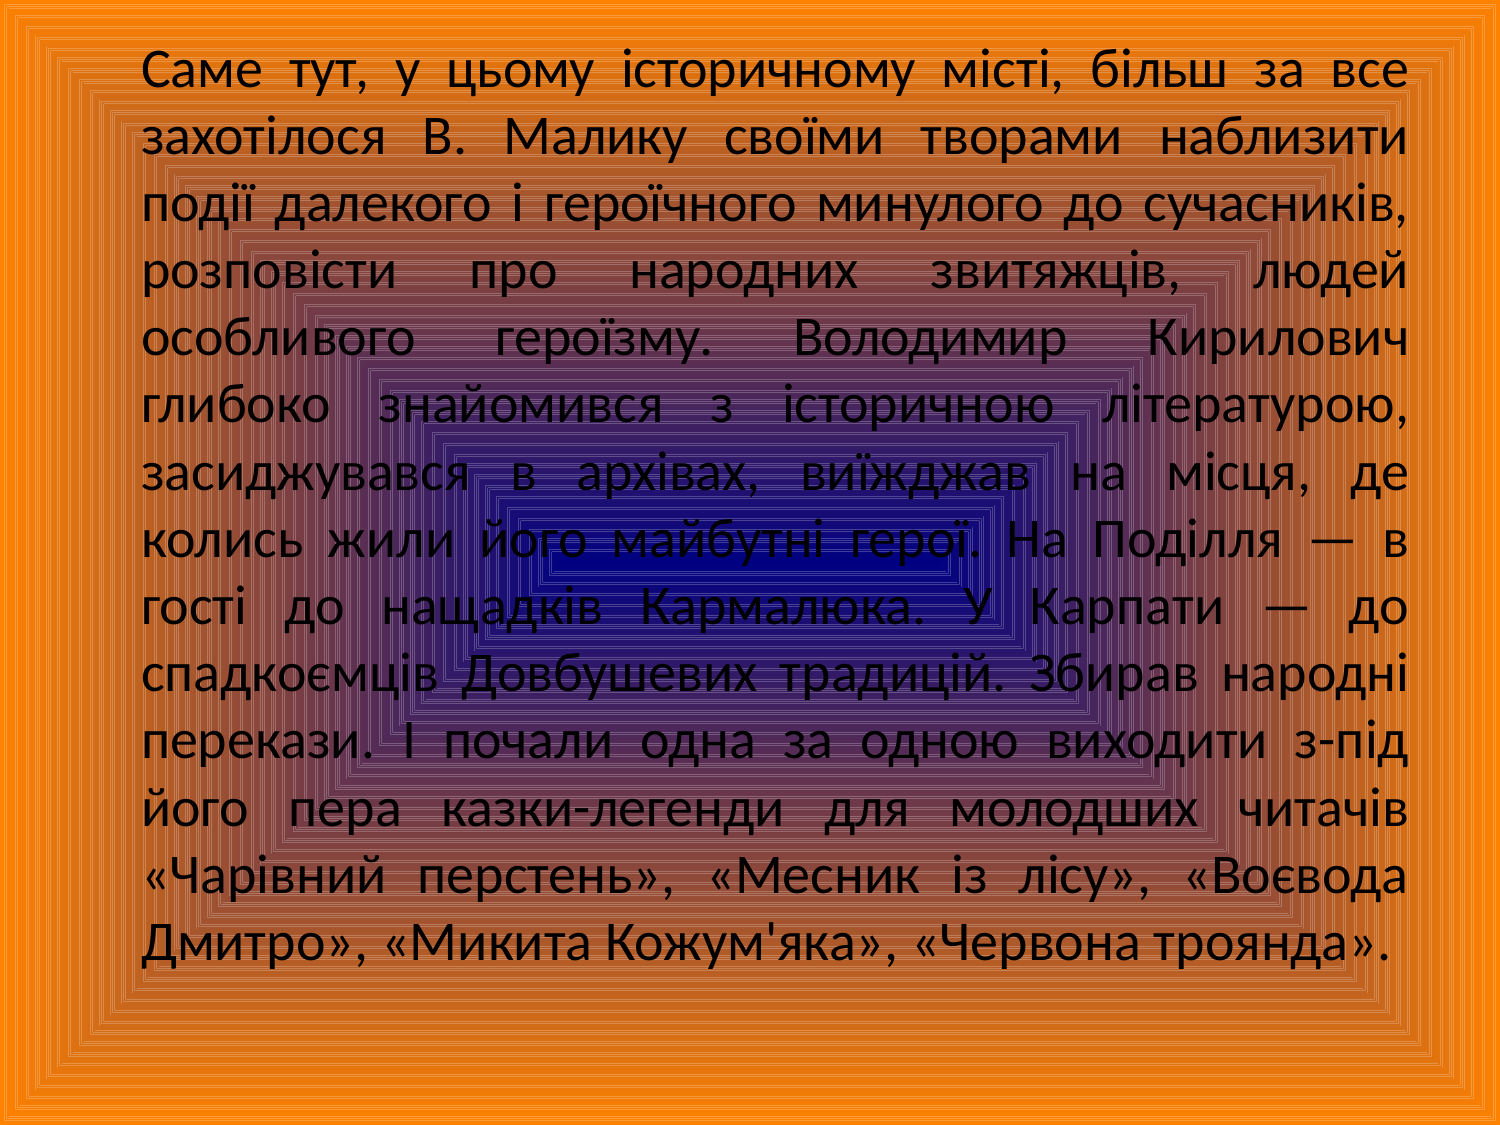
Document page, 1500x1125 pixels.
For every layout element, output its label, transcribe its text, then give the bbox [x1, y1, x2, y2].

list Саме тут, у цьому історичному місті, більш за все захотілося В. Малику своїми творами наблизити події далекого і героїчного минулого до сучасників, розповісти про народних звитяжців, людей особливого героїзму. Володимир Кирилович глибоко знайомився з історичною літературою, засиджувався в архівах, виїжджав на місця, де колись жили його майбутні герої. На Поділля — в гості до нащадків Кармалюка. У Карпати — до спадкоємців Довбушевих традицій. Збирав народні перекази. І почали одна за одною виходити з-під його пера казки-легенди для молодших читачів «Чарівний перстень», «Месник із лісу», «Воєвода Дмитро», «Микита Кожум'яка», «Червона троянда». [75, 23, 1425, 1055]
